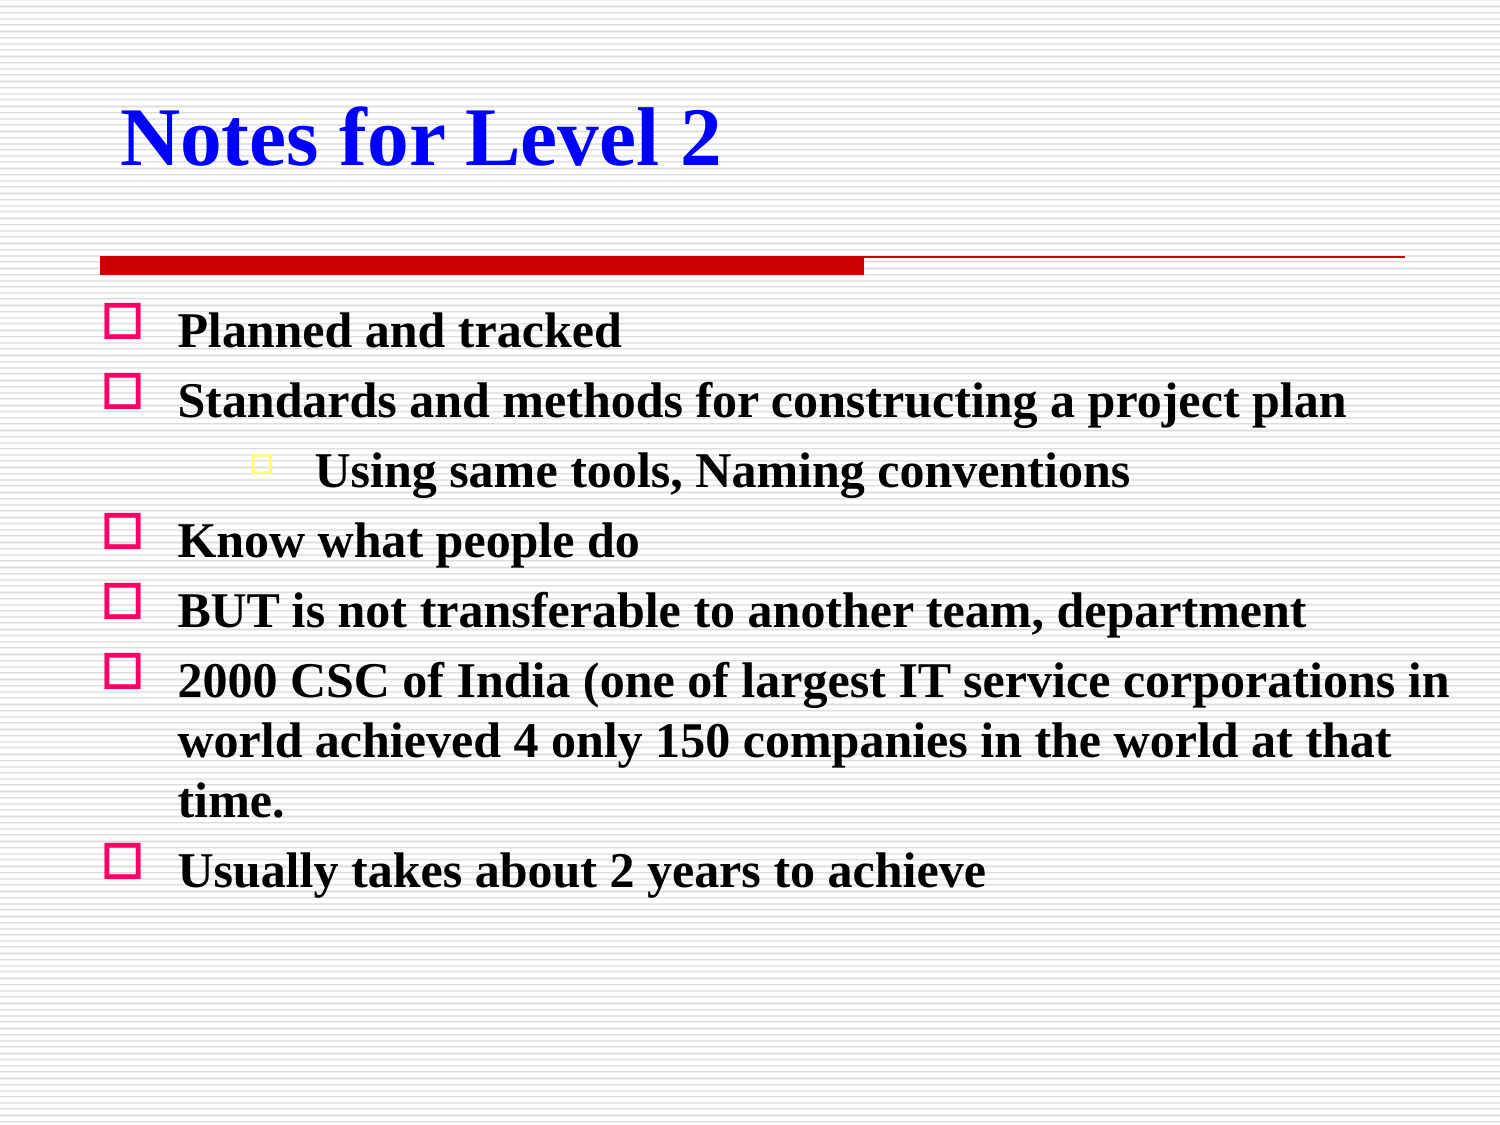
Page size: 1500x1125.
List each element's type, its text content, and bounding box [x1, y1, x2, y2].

text_box Planned and tracked Standards and methods for constructing a project plan Using same tools, Naming conventions Know what people do BUT is not transferable to another team, department 2000 CSC of India (one of largest IT service corporations in world achieved 4 only 150 companies in the world at that time. Usually takes about 2 years to achieve [85, 296, 1500, 1065]
picture [0, 0, 1500, 1125]
text_box Notes for Level 2 [85, 38, 1361, 226]
